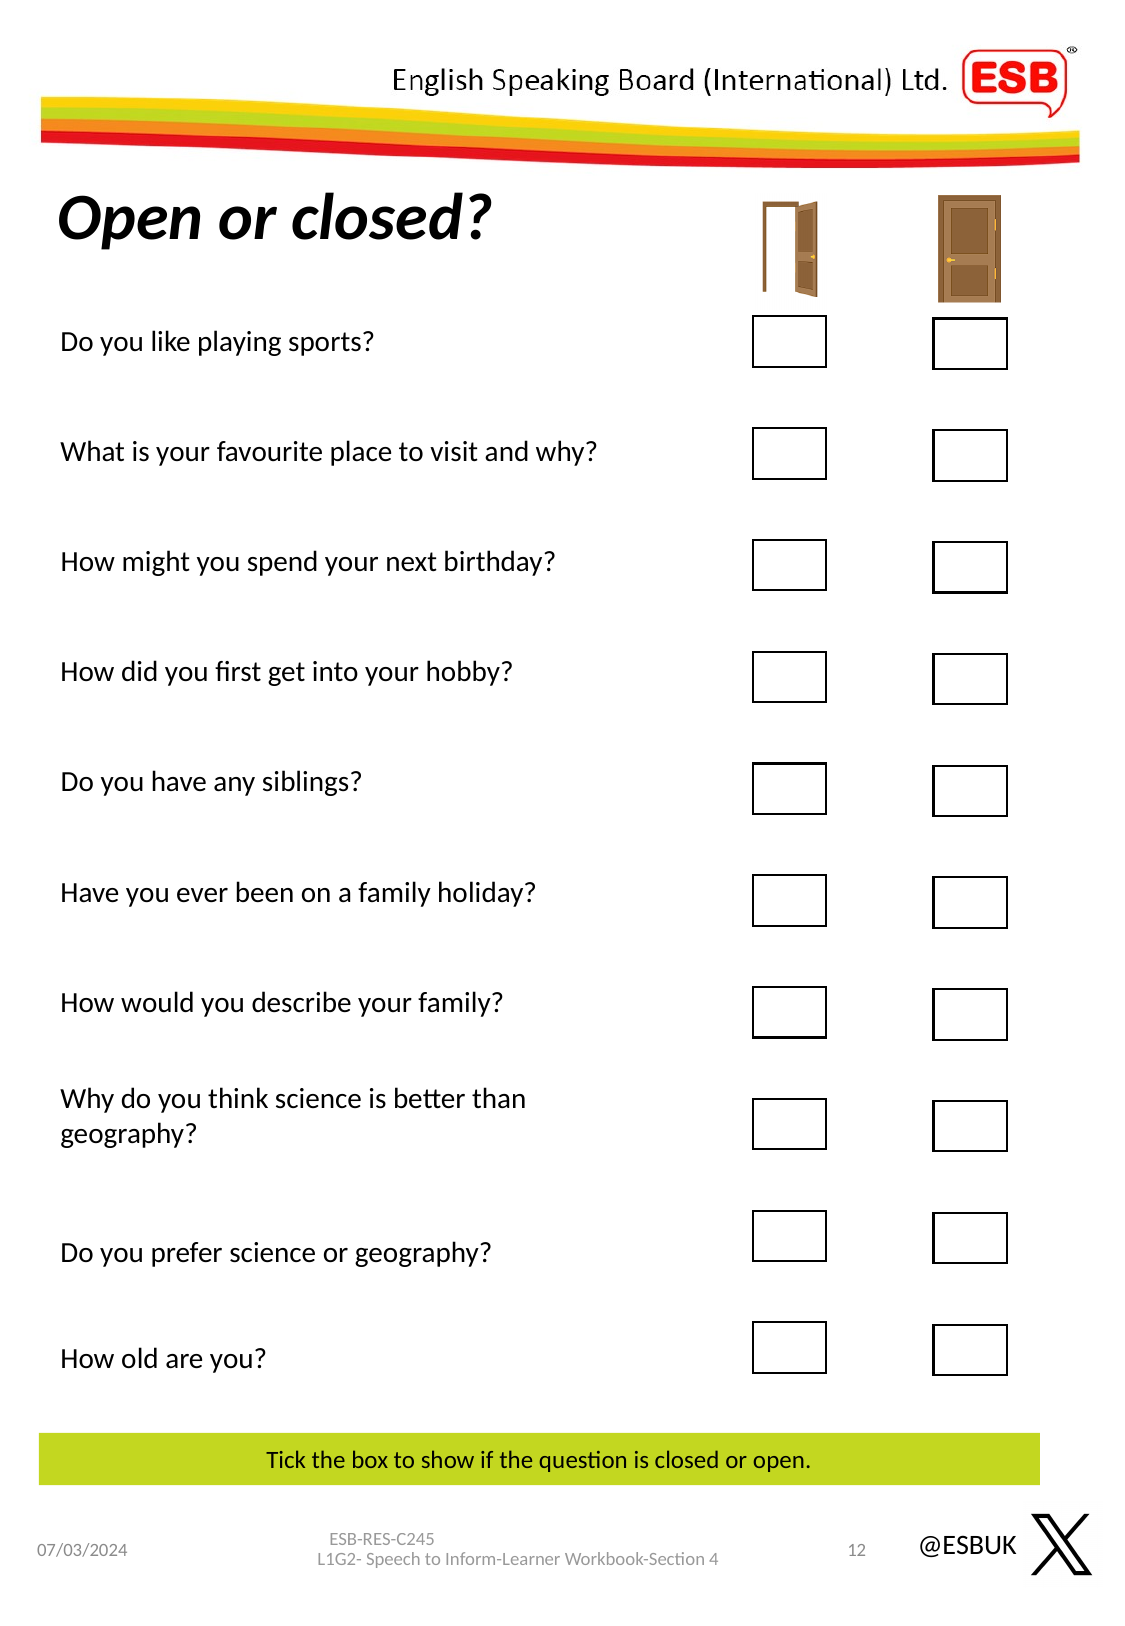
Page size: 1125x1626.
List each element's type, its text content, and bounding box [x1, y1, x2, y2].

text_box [752, 987, 1007, 1040]
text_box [752, 539, 1007, 593]
picture [752, 193, 827, 311]
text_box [752, 875, 1007, 928]
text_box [752, 1098, 1007, 1152]
picture [933, 189, 1007, 306]
title Open or closed? [42, 174, 1014, 262]
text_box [752, 1210, 1007, 1264]
text_box How did you first get into your hobby? [45, 645, 632, 695]
text_box Why do you think science is better than geography? [45, 1072, 632, 1157]
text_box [752, 763, 1007, 817]
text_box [752, 428, 1007, 481]
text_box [752, 316, 1007, 369]
text_box Do you like playing sports? [45, 314, 517, 365]
text_box What is your favourite place to visit and why? [45, 424, 632, 475]
picture [1022, 1501, 1103, 1588]
text_box How would you describe your family? [45, 975, 632, 1026]
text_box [752, 651, 1007, 705]
text_box Tick the box to show if the question is closed or open. [38, 1432, 1041, 1486]
text_box Do you have any siblings? [45, 755, 495, 806]
text_box Do you prefer science or geography? [45, 1225, 575, 1276]
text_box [752, 1322, 1007, 1376]
text_box How old are you? [45, 1332, 379, 1382]
footer ESB-RES-C245 L1G2- Speech to Inform-Learner Workbook-Section 4 [296, 1506, 697, 1593]
picture [0, 1, 1125, 234]
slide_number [22, 1506, 276, 1593]
text_box How might you spend your next birthday? [45, 535, 583, 585]
slide_number 12 [697, 1506, 882, 1593]
text_box Have you ever been on a family holiday? [45, 865, 606, 916]
